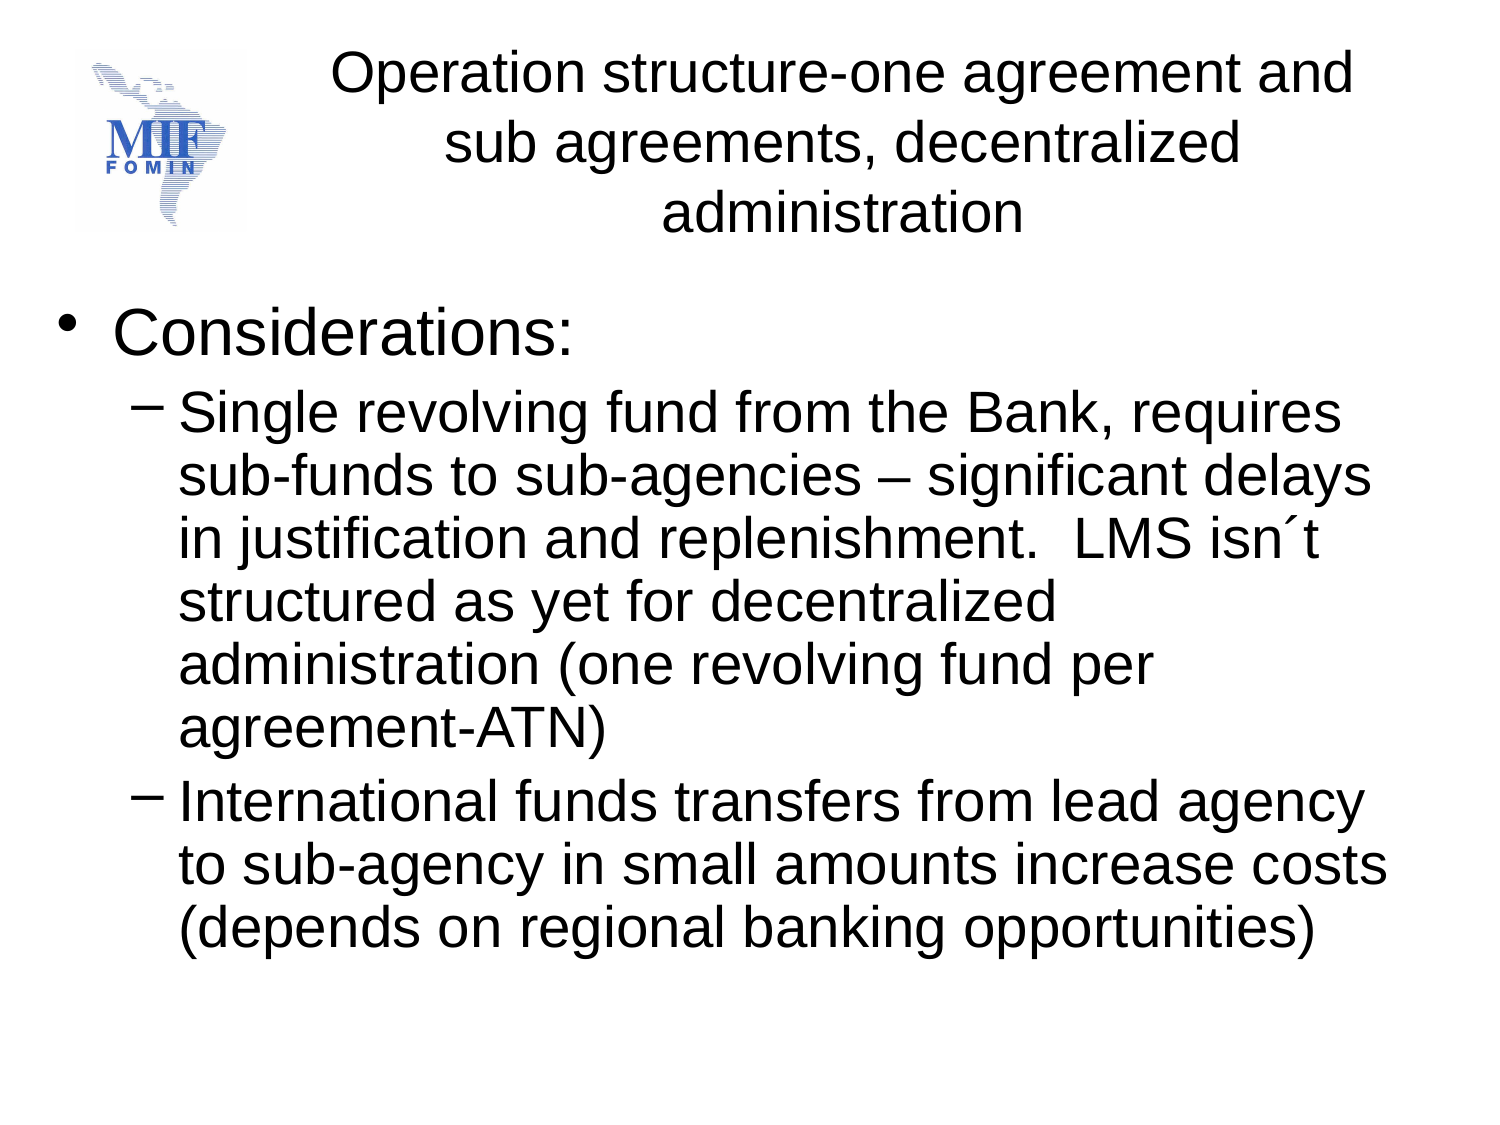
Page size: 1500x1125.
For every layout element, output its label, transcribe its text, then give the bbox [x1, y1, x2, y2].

picture [75, 49, 247, 232]
list Considerations: Single revolving fund from the Bank, requires sub-funds to sub-agencies – significant delays in justification and replenishment. LMS isn´t structured as yet for decentralized administration (one revolving fund per agreement-ATN) International funds transfers from lead agency to sub-agency in small amounts increase costs (depends on regional banking opportunities) [40, 290, 1426, 1006]
title Operation structure-one agreement and sub agreements, decentralized administration [262, 44, 1426, 233]
